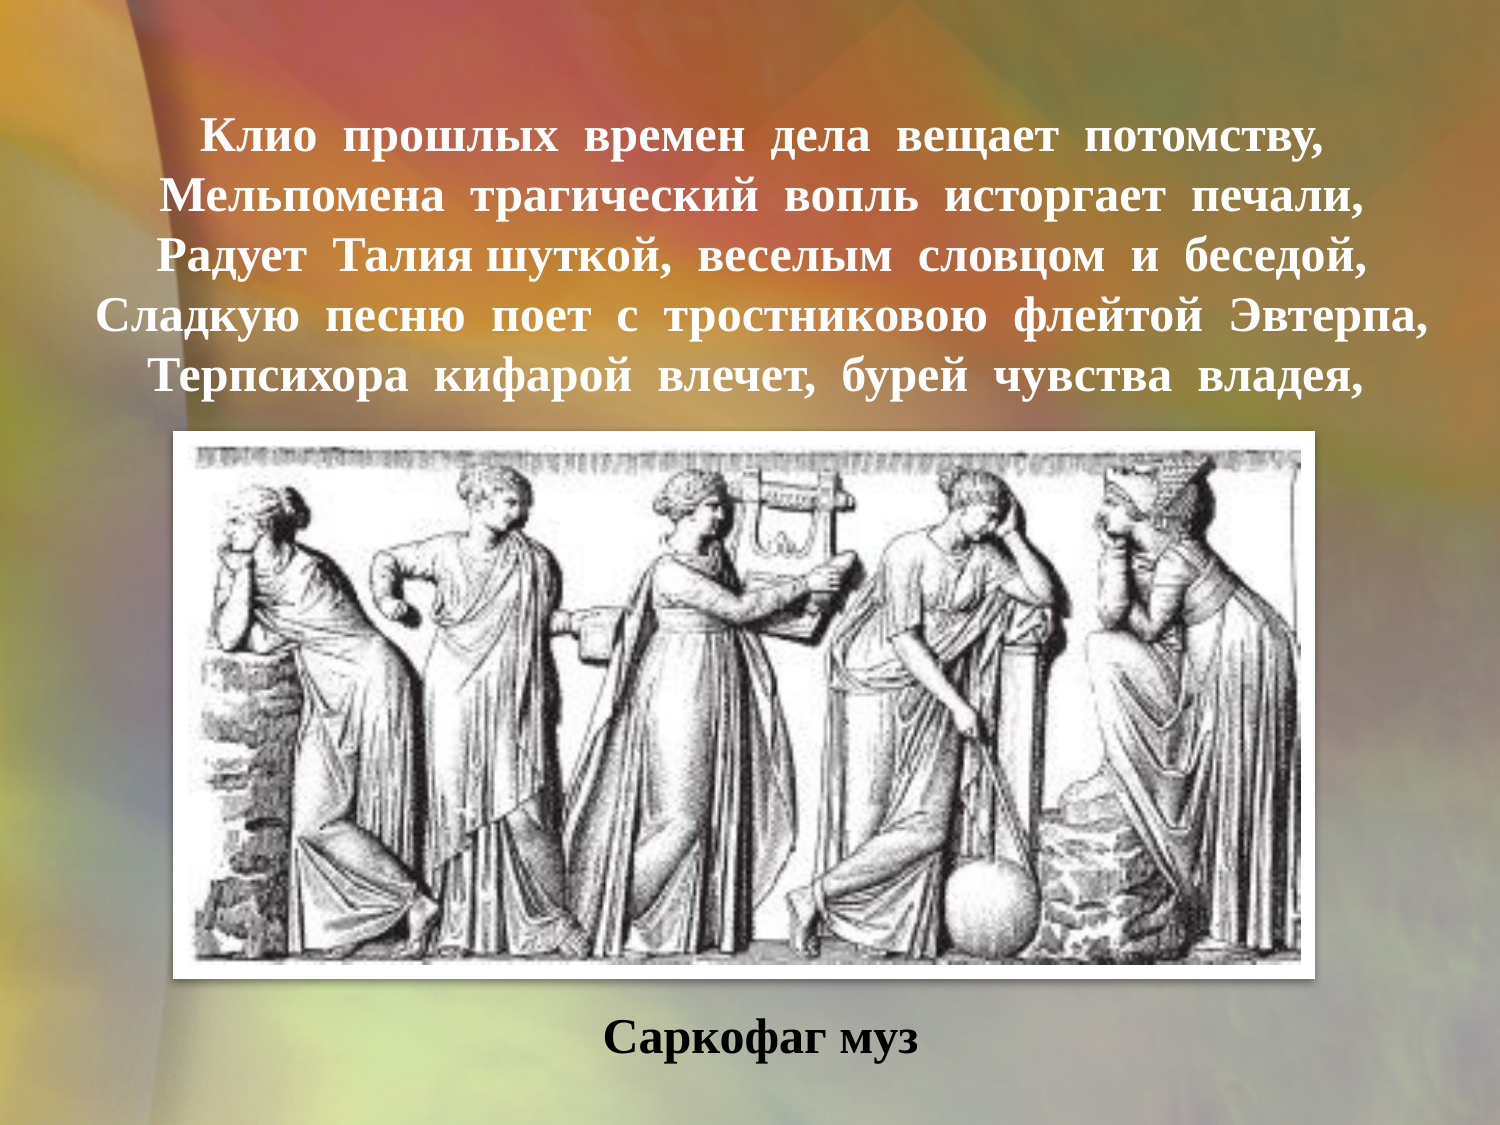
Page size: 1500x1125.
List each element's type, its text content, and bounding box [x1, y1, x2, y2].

text_box Саркофаг муз [588, 996, 934, 1071]
text_box Клио прошлых времен дела вещает потомству, Мельпомена трагический вопль исторгает печали, Радует Талия шуткой, веселым словцом и беседой, Сладкую песню поет с тростниковою флейтой Эвтерпа, Терпсихора кифарой влечет, бурей чувства владея, [58, 93, 1465, 409]
picture [0, 0, 1500, 1125]
